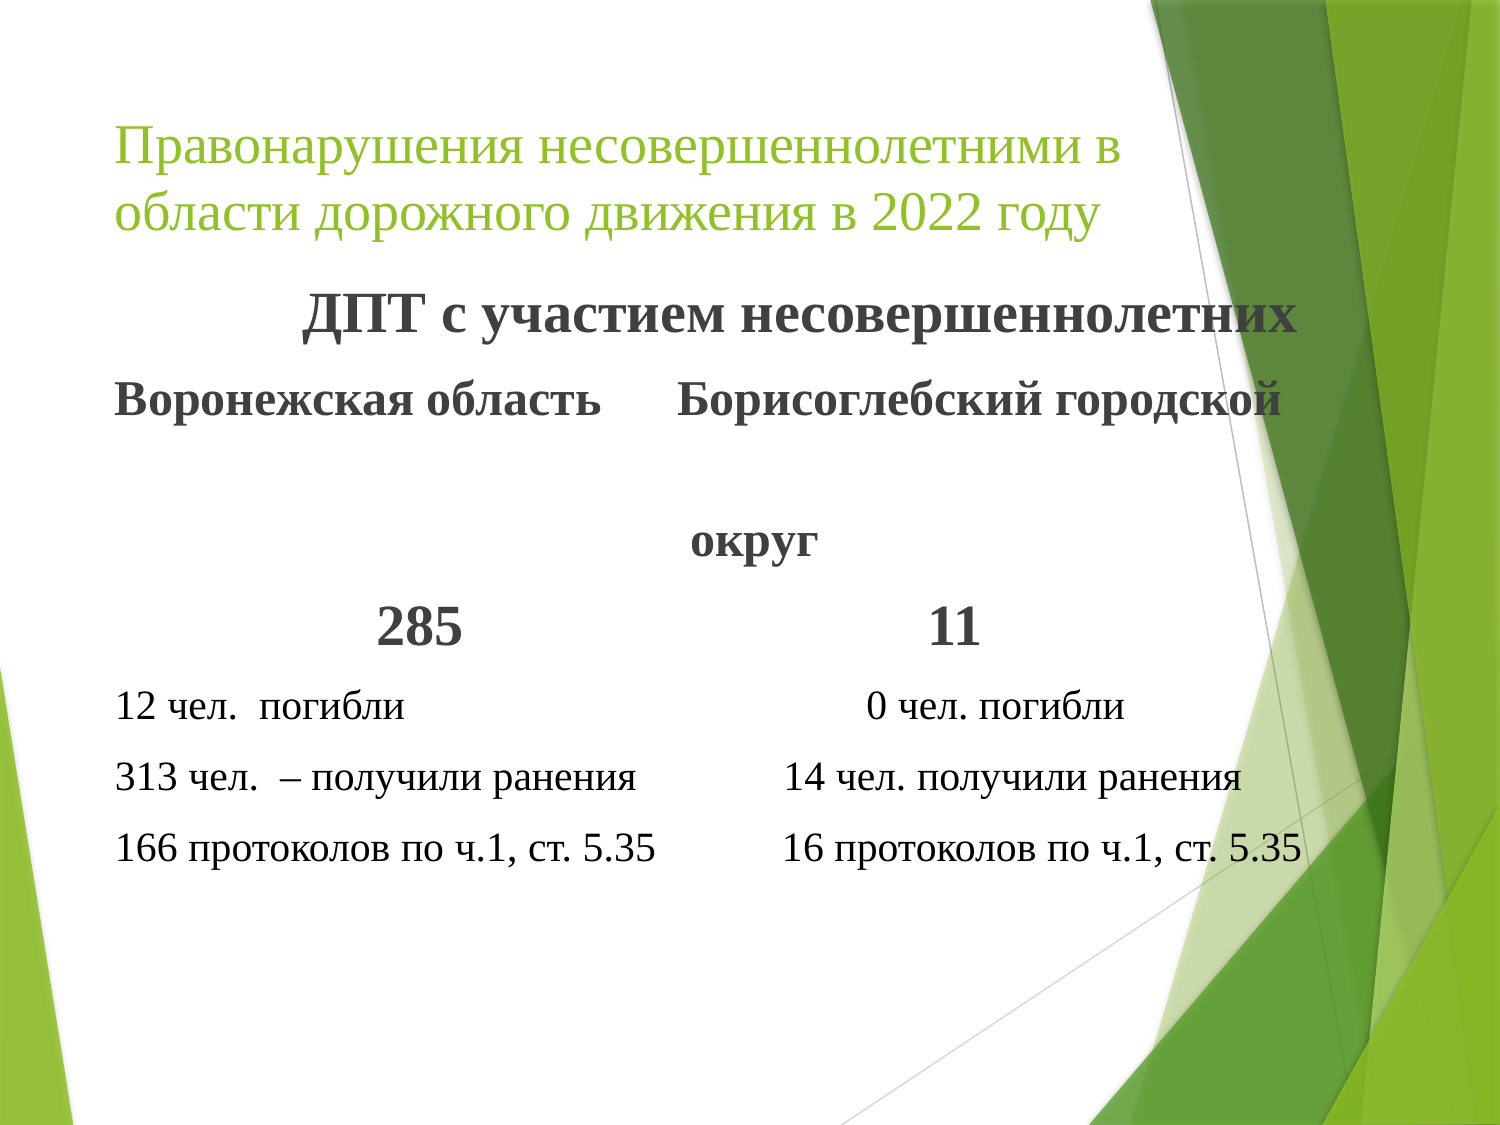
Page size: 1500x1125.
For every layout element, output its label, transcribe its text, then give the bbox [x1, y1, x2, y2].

list ДПТ с участием несовершеннолетних Воронежская область Борисоглебский городской округ 285 11 12 чел. погибли 0 чел. погибли 313 чел. – получили ранения 14 чел. получили ранения 166 протоколов по ч.1, ст. 5.35 16 протоколов по ч.1, ст. 5.35 [99, 267, 1500, 991]
title Правонарушения несовершеннолетними в области дорожного движения в 2022 году [99, 99, 1142, 267]
